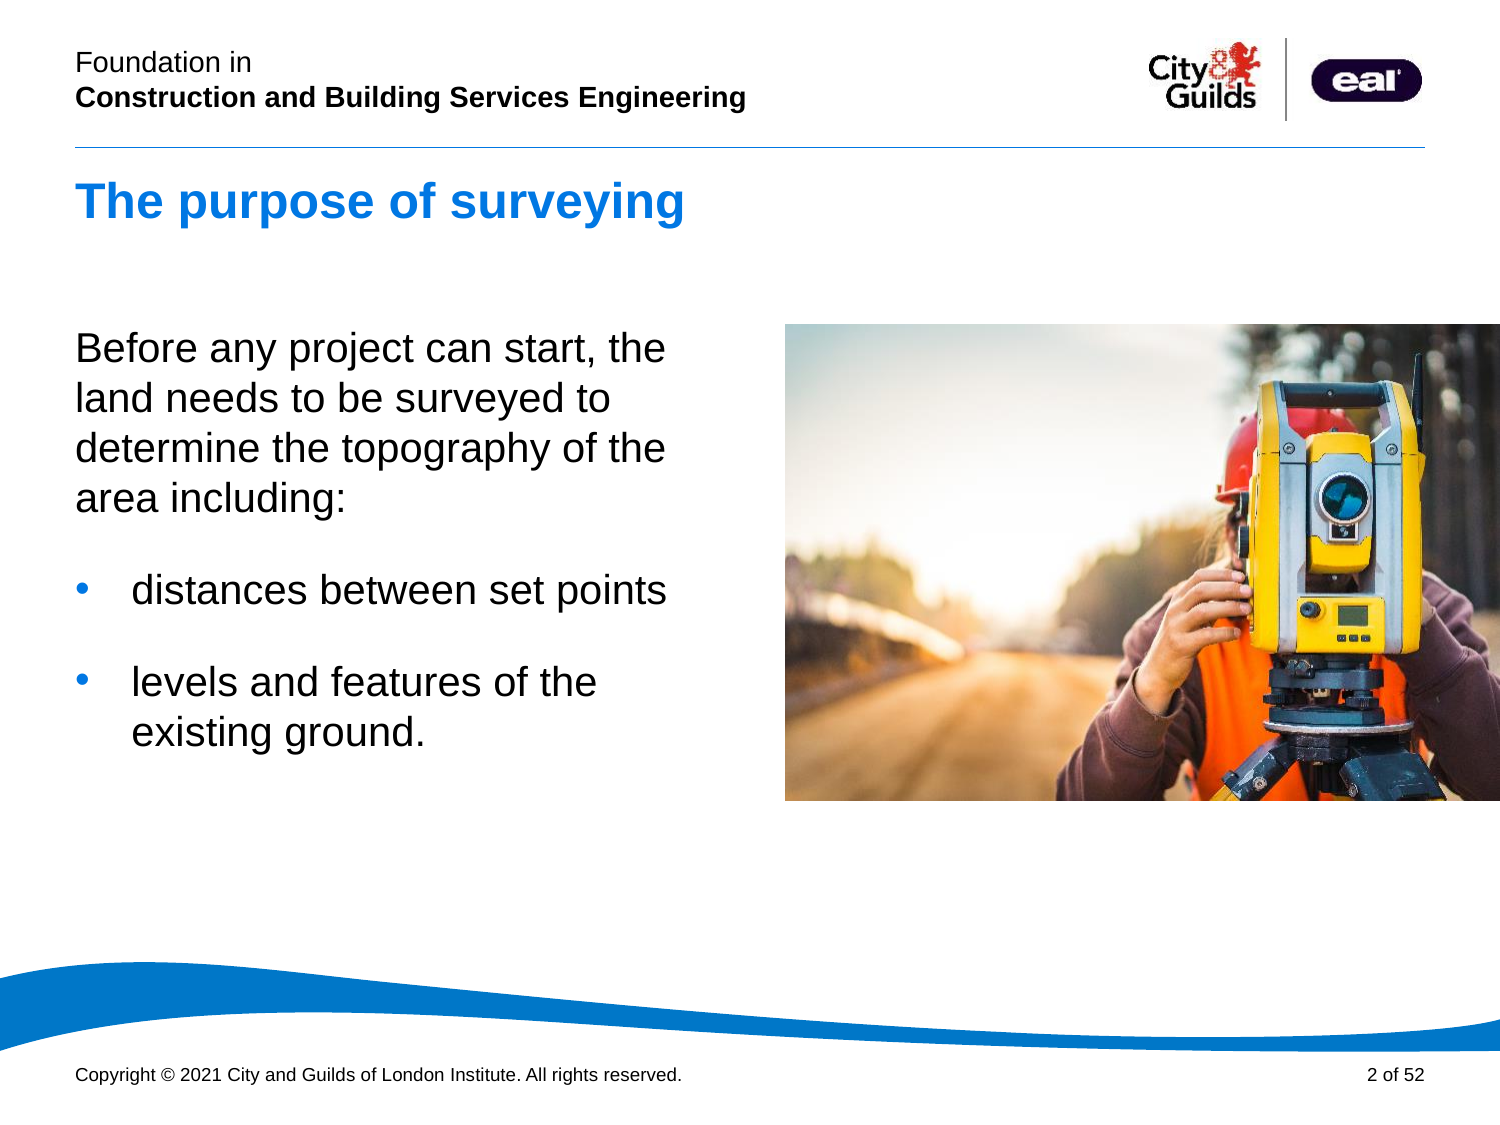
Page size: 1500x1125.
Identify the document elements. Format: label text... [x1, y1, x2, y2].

list Before any project can start, the land needs to be surveyed to determine the topography of the area including: distances between set points levels and features of the existing ground. [74, 320, 715, 936]
picture [785, 324, 1500, 801]
picture [1149, 38, 1422, 121]
title The purpose of surveying [74, 168, 1426, 232]
